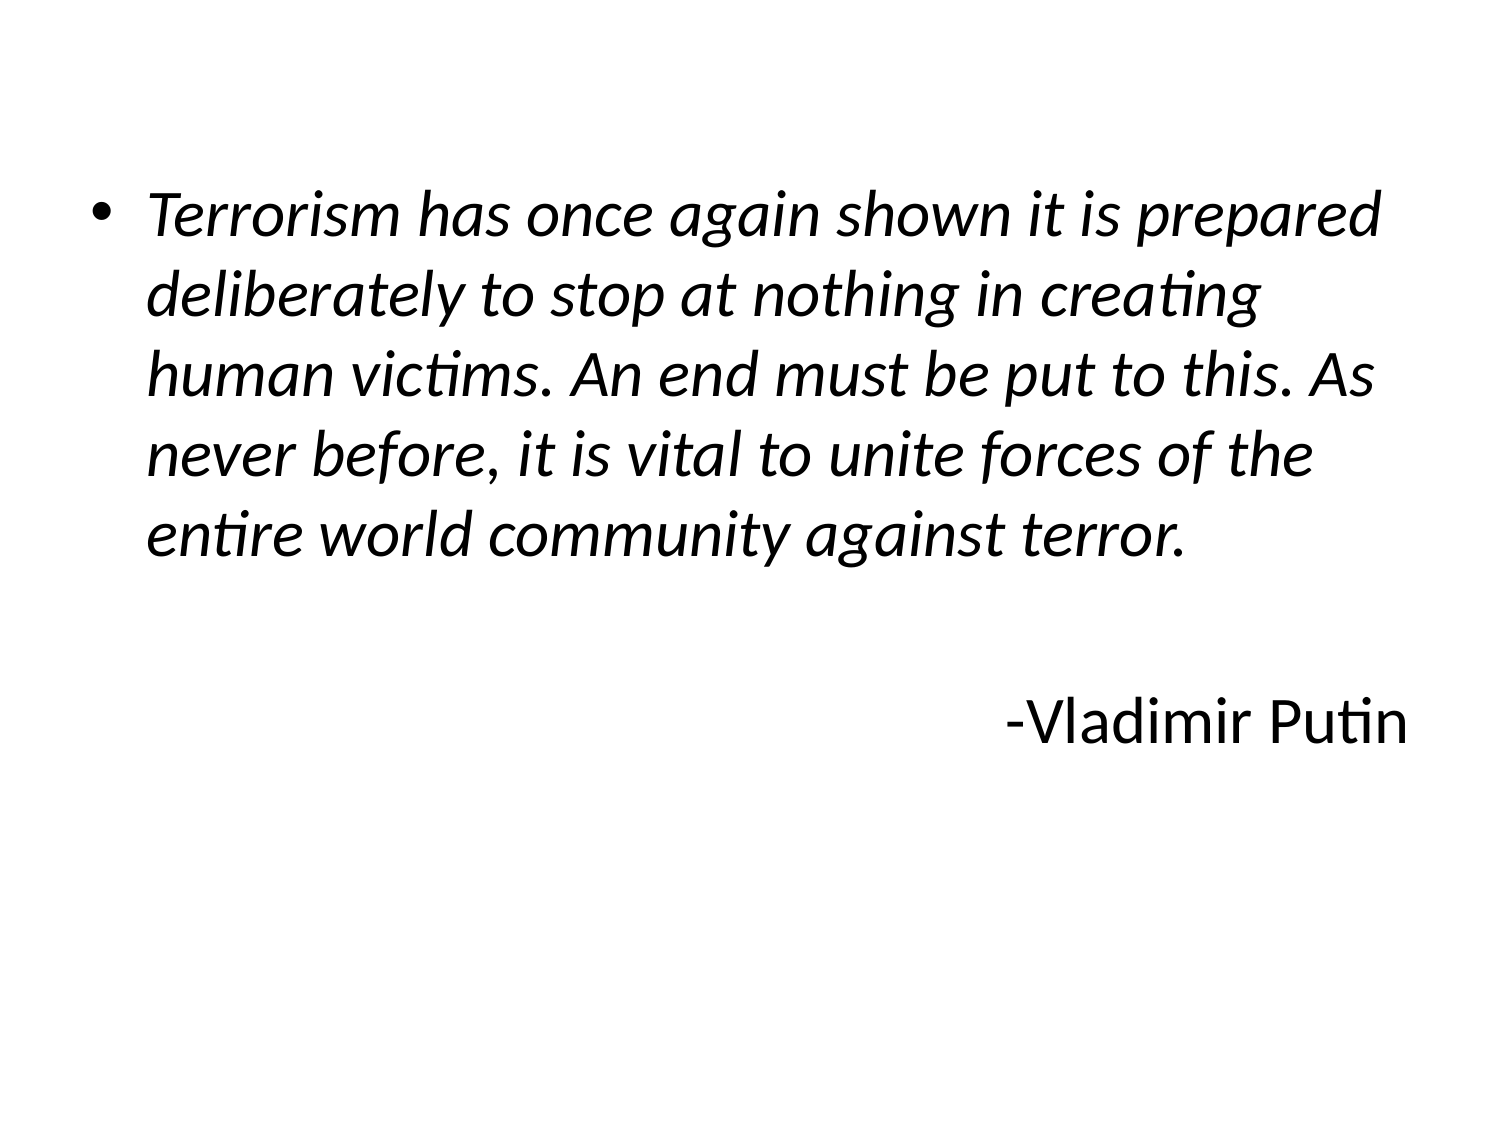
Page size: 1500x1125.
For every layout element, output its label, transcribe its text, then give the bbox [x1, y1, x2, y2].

list Terrorism has once again shown it is prepared deliberately to stop at nothing in creating human victims. An end must be put to this. As never before, it is vital to unite forces of the entire world community against terror. -Vladimir Putin [75, 162, 1425, 905]
